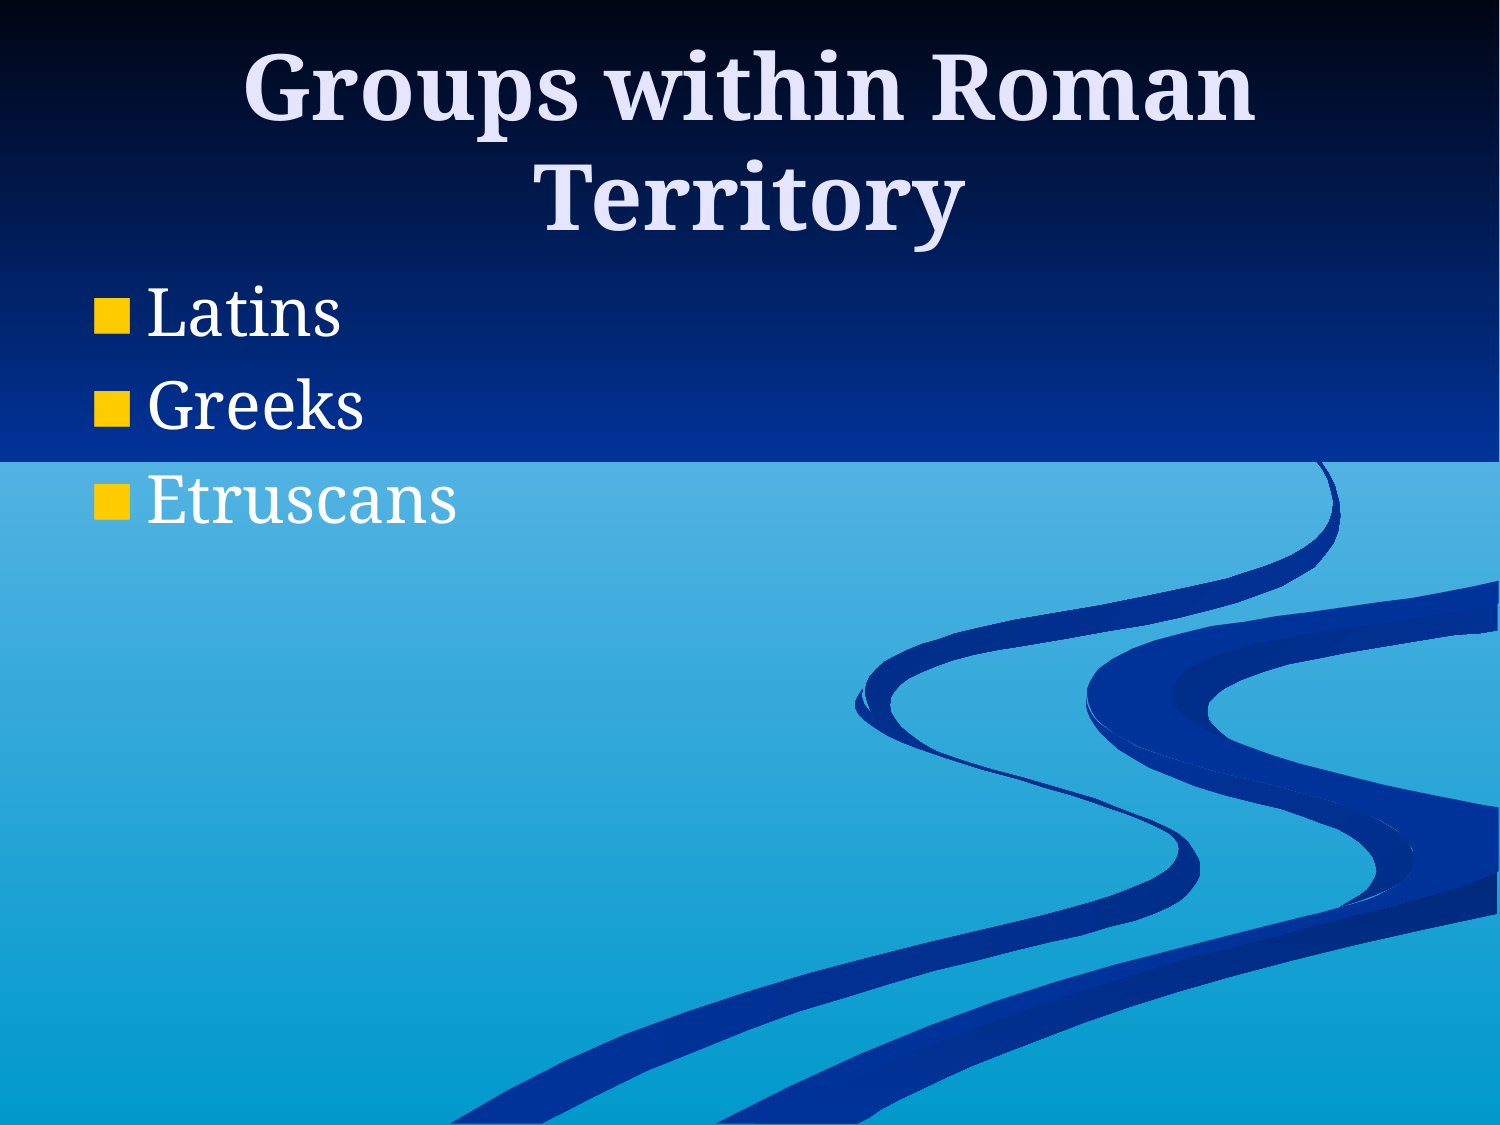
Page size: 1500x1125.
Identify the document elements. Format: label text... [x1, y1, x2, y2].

list Latins Greeks Etruscans [75, 262, 1425, 1005]
title Groups within Roman Territory [75, 45, 1425, 233]
